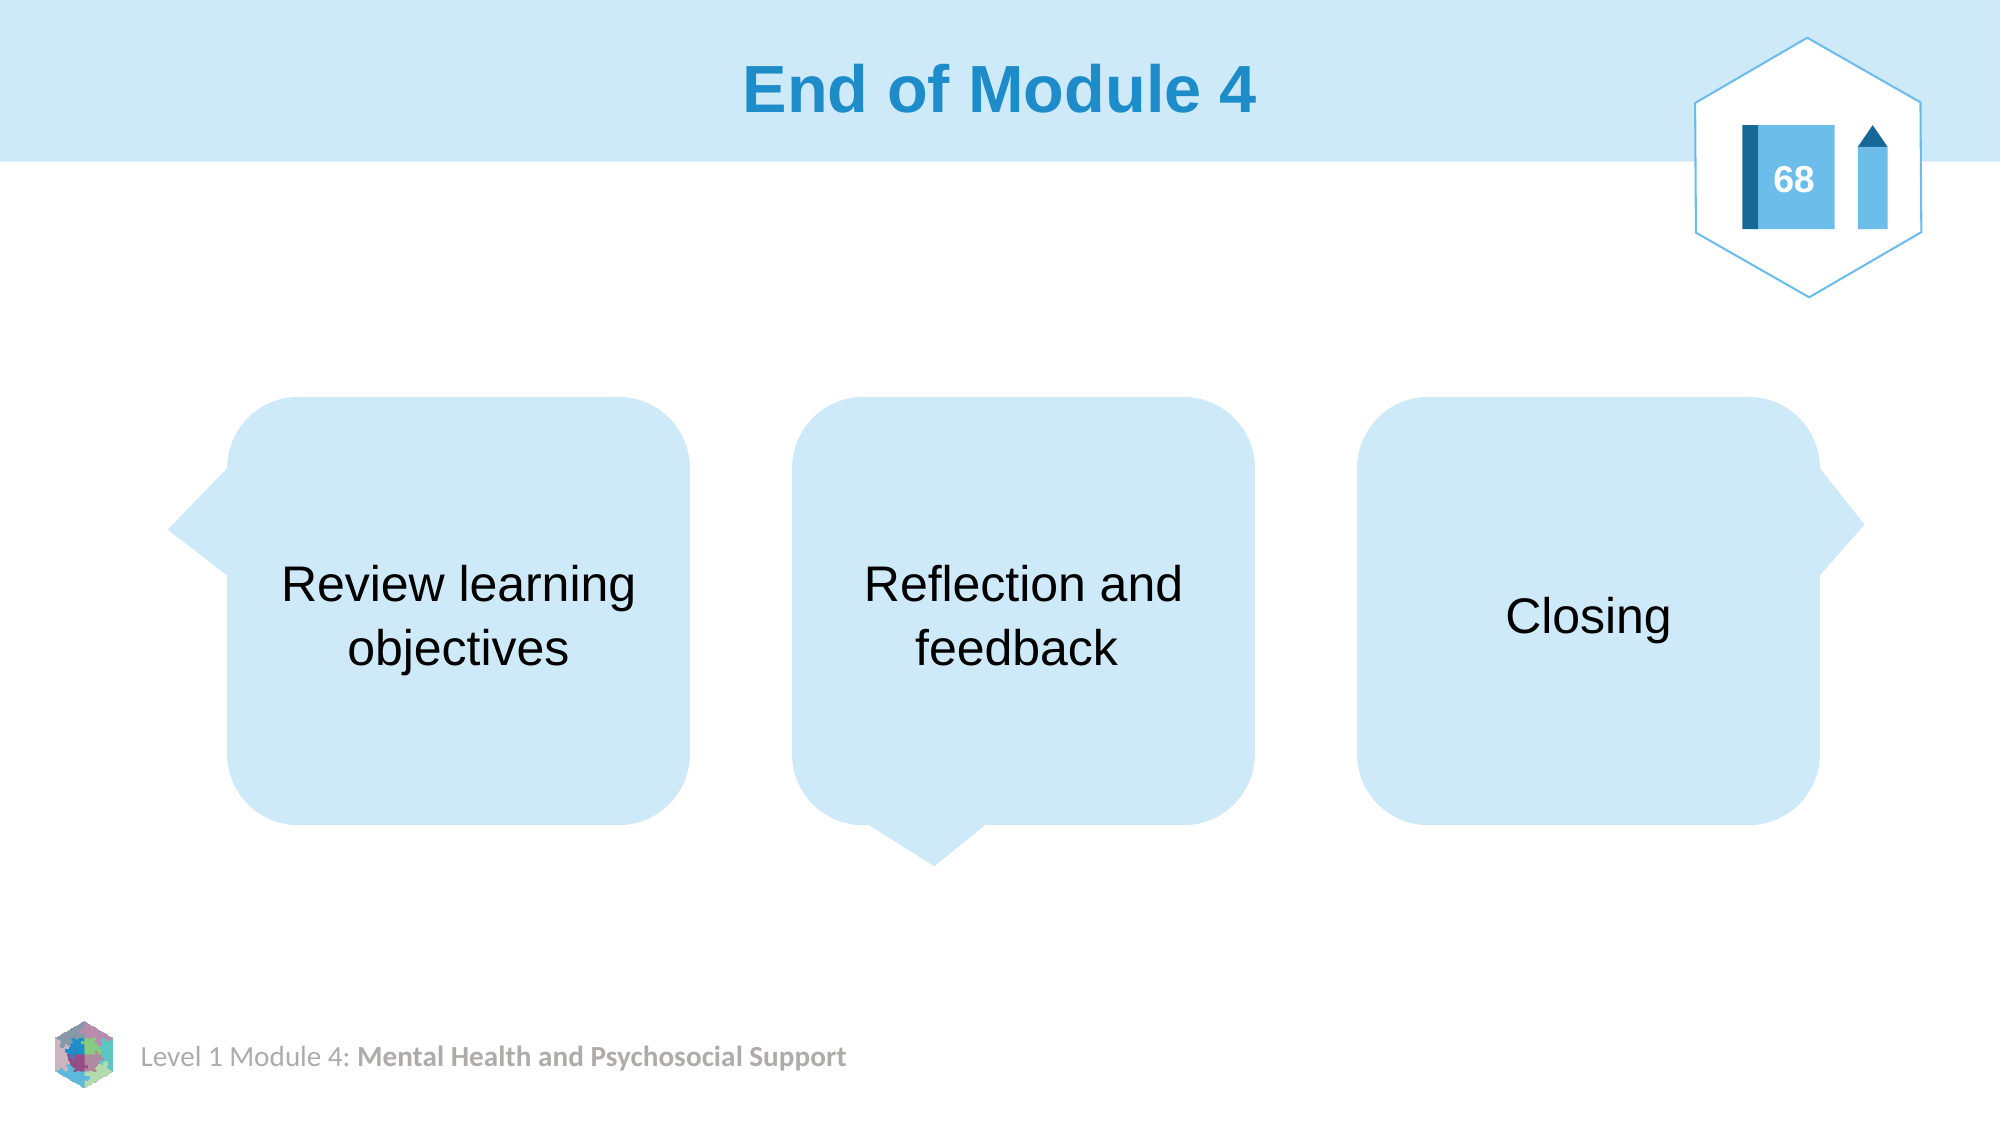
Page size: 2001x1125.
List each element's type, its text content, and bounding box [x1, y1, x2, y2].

title End of Module 4 [137, 19, 1863, 163]
text_box Reflection and feedback [790, 395, 1256, 868]
text_box Review learning objectives [166, 395, 691, 827]
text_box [1677, 55, 1939, 280]
picture [55, 1021, 113, 1088]
text_box Closing [1355, 395, 1866, 827]
